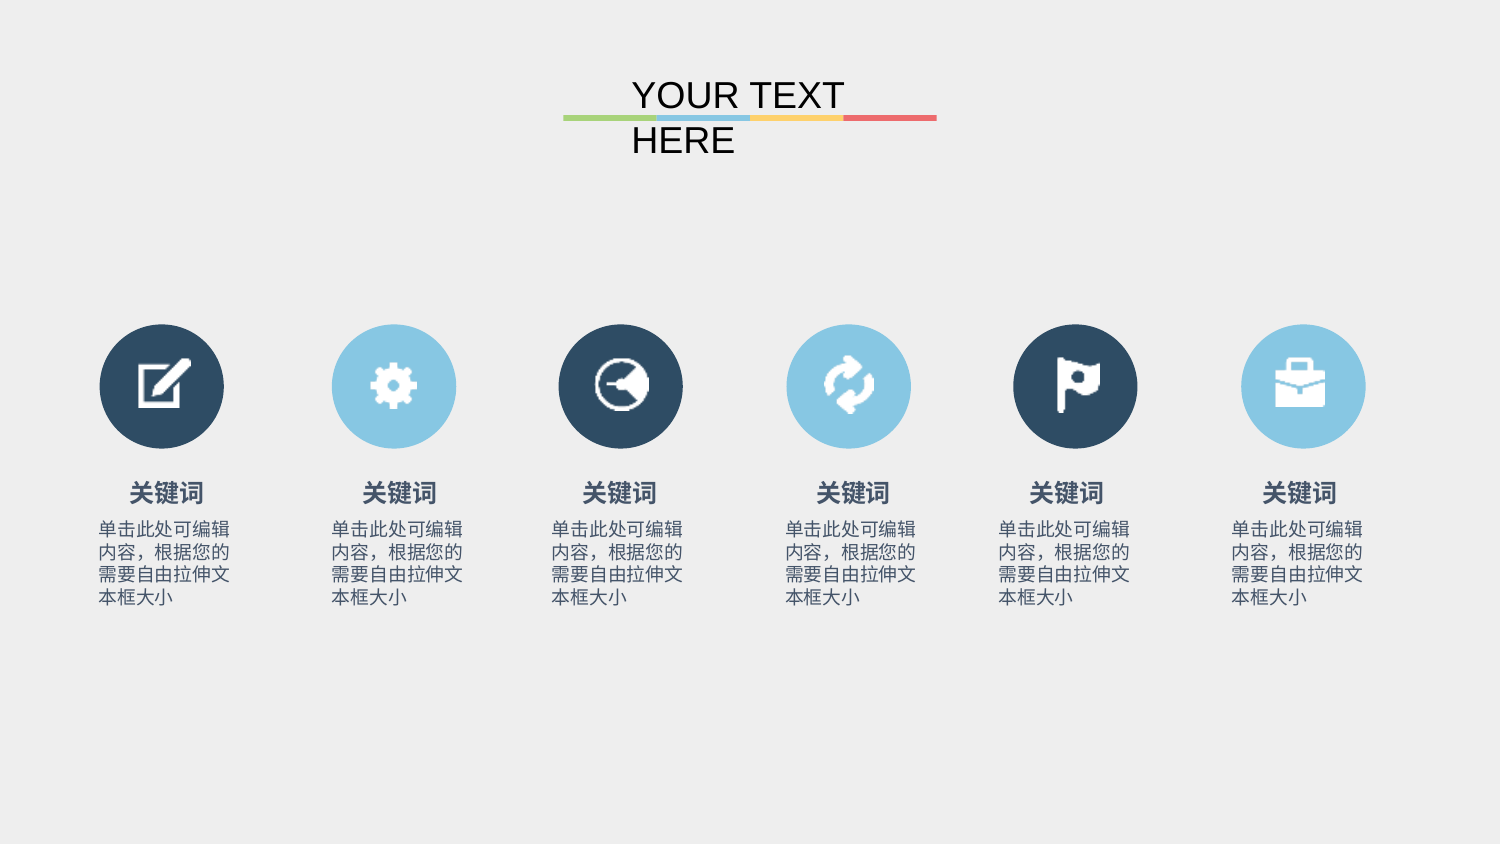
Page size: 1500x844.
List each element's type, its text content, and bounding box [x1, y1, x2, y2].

picture [594, 357, 649, 411]
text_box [563, 115, 937, 121]
text_box [1012, 323, 1138, 450]
text_box 关键词 [1015, 477, 1119, 508]
text_box 单击此处可编辑内容，根据您的需要自由拉伸文本框大小 [998, 518, 1140, 609]
text_box 单击此处可编辑内容，根据您的需要自由拉伸文本框大小 [331, 518, 473, 609]
text_box [785, 323, 912, 450]
picture [1274, 356, 1325, 407]
text_box YOUR TEXT HERE [620, 65, 937, 115]
text_box 单击此处可编辑内容，根据您的需要自由拉伸文本框大小 [784, 518, 927, 609]
text_box [558, 323, 684, 450]
picture [1056, 356, 1100, 414]
text_box 单击此处可编辑内容，根据您的需要自由拉伸文本框大小 [98, 518, 240, 609]
text_box 关键词 [348, 477, 453, 508]
picture [824, 354, 874, 414]
text_box 关键词 [115, 477, 219, 508]
text_box [1240, 323, 1367, 450]
text_box 关键词 [1248, 477, 1353, 508]
picture [369, 361, 417, 409]
text_box YOUR TEXT HERE [620, 121, 937, 167]
text_box 单击此处可编辑内容，根据您的需要自由拉伸文本框大小 [551, 518, 693, 609]
picture [137, 357, 191, 408]
text_box [331, 323, 457, 450]
text_box 关键词 [801, 477, 906, 508]
text_box [99, 323, 225, 450]
text_box 单击此处可编辑内容，根据您的需要自由拉伸文本框大小 [1231, 518, 1373, 609]
text_box 关键词 [568, 477, 672, 508]
